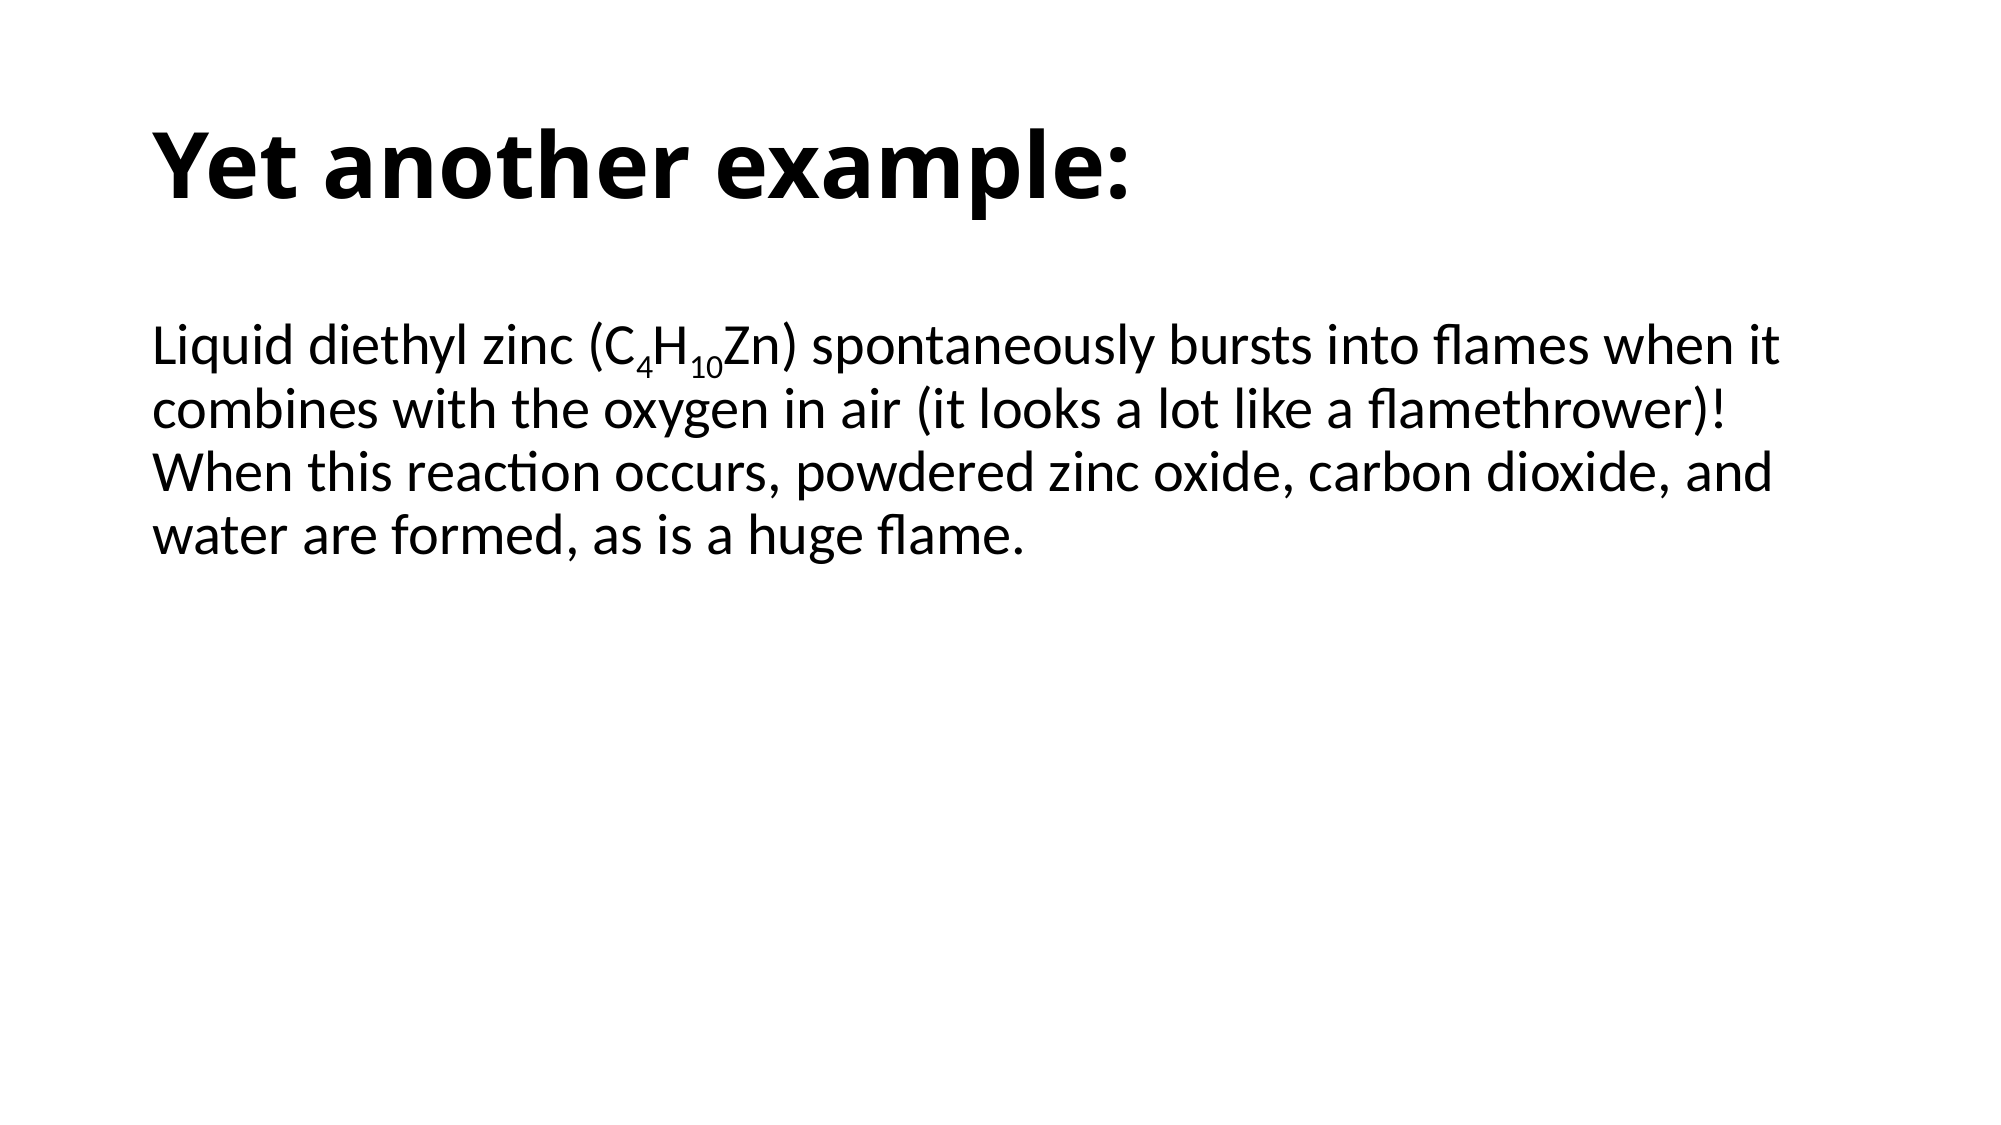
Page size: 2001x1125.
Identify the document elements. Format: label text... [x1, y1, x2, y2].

title Yet another example: [137, 59, 1863, 278]
list Liquid diethyl zinc (C4H10Zn) spontaneously bursts into flames when it combines with the oxygen in air (it looks a lot like a flamethrower)! When this reaction occurs, powdered zinc oxide, carbon dioxide, and water are formed, as is a huge flame. [137, 299, 1863, 1014]
